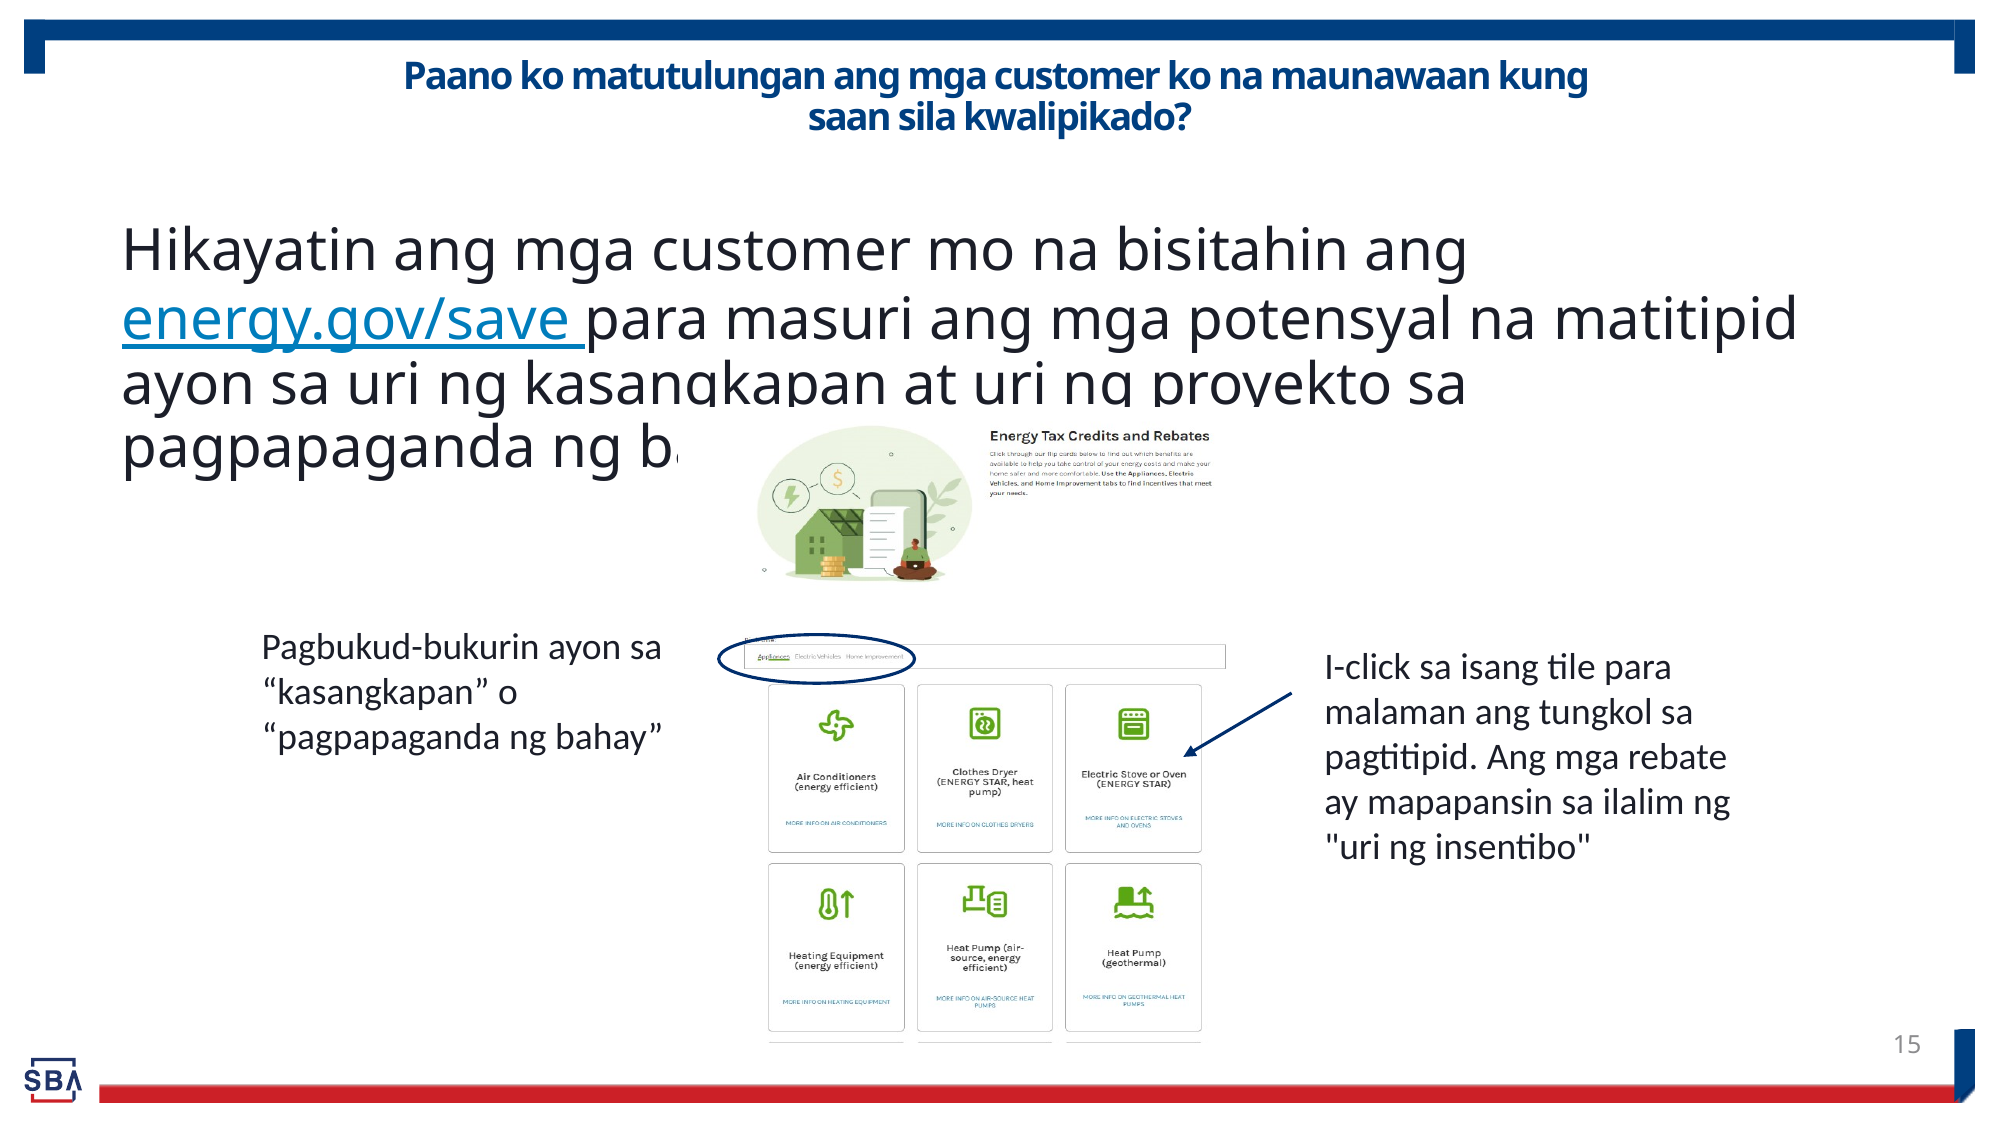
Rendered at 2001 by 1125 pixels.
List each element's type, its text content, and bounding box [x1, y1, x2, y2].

text_box Pagbukud-bukurin ayon sa “kasangkapan” o “pagpapaganda ng bahay” [246, 614, 678, 765]
picture [678, 407, 1292, 1043]
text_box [1183, 692, 1292, 757]
title Paano ko matutulungan ang mga customer ko na maunawaan kung saan sila kwalipikado? [95, 48, 1905, 148]
list Hikayatin ang mga customer mo na bisitahin ang energy.gov/save para masuri ang mga potensyal na matitipid ayon sa uri ng kasangkapan at uri ng proyekto sa pagpapaganda ng bahay: [106, 212, 1902, 1017]
slide_number 15 [1486, 1016, 1937, 1076]
text_box I-click sa isang tile para malaman ang tungkol sa pagtitipid. Ang mga rebate ay mapapansin sa ilalim ng "uri ng insentibo" [1309, 634, 1749, 875]
